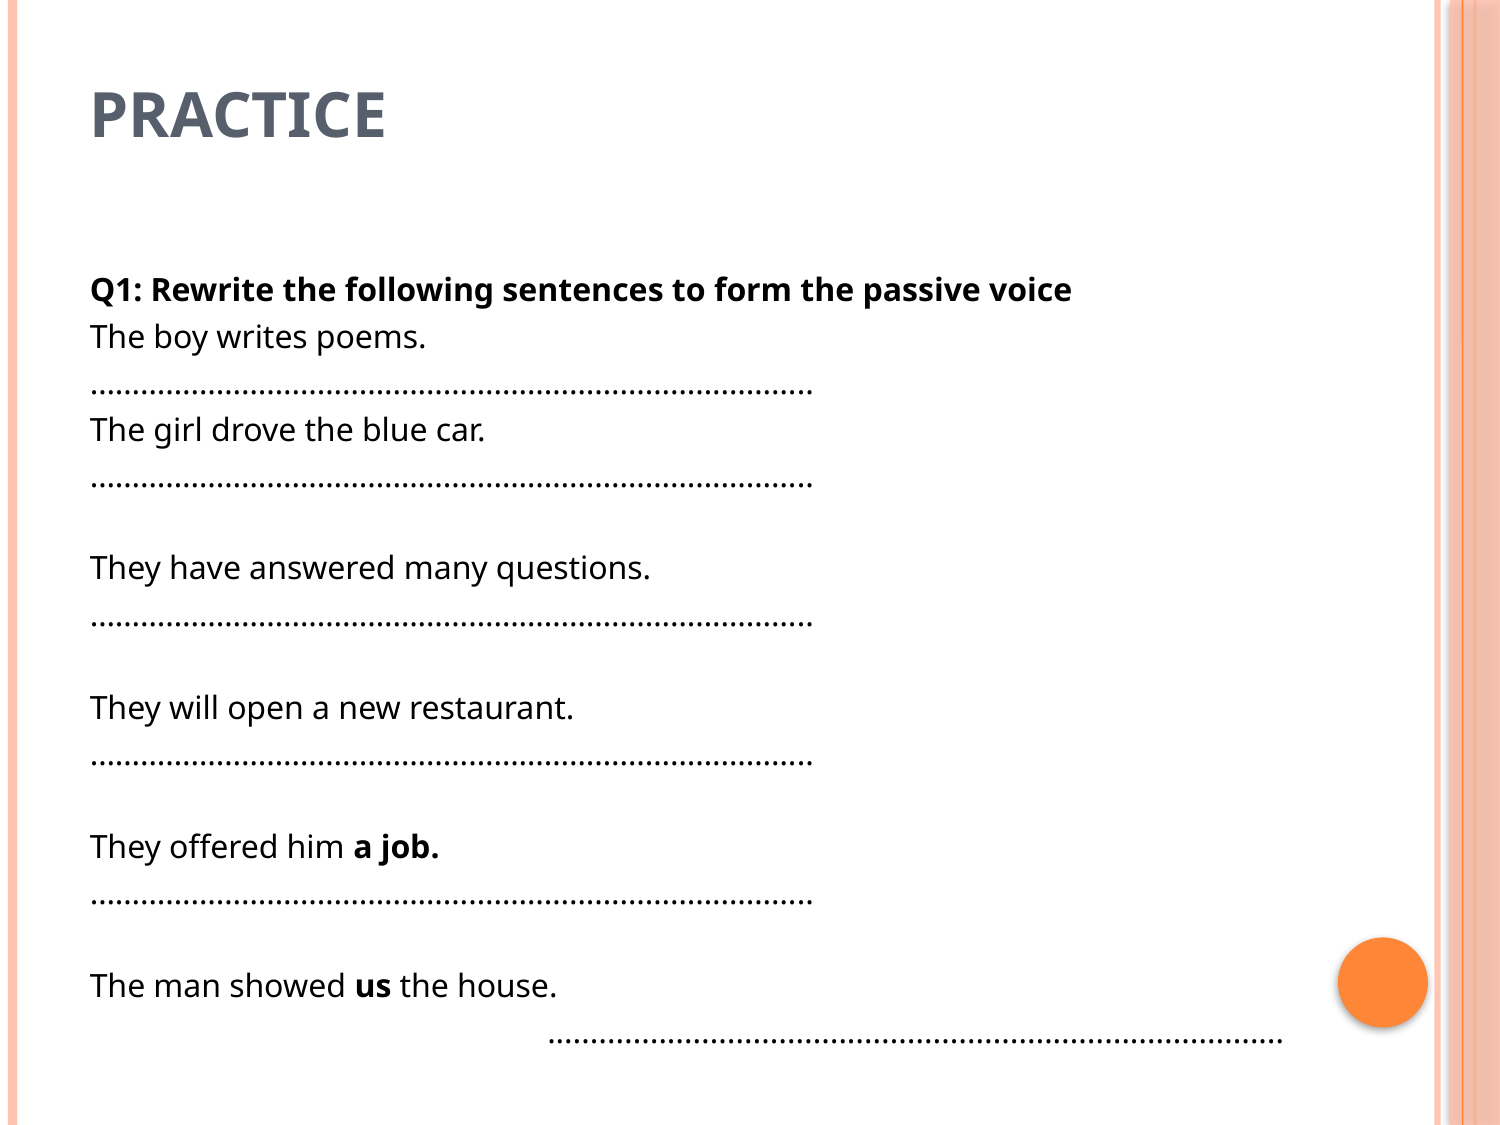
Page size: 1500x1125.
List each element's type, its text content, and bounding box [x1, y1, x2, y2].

list Q1: Rewrite the following sentences to form the passive voice The boy writes poems. ………………………………………………………………………….. The girl drove the blue car. ………………………………………………………………………….. They have answered many questions. ………………………………………………………………………….. They will open a new restaurant. ………………………………………………………………………….. They offered him a job. ………………………………………………………………………….. The man showed us the house. ………………………………………………………………………….. [75, 262, 1300, 1062]
title Practice [75, 45, 1300, 233]
